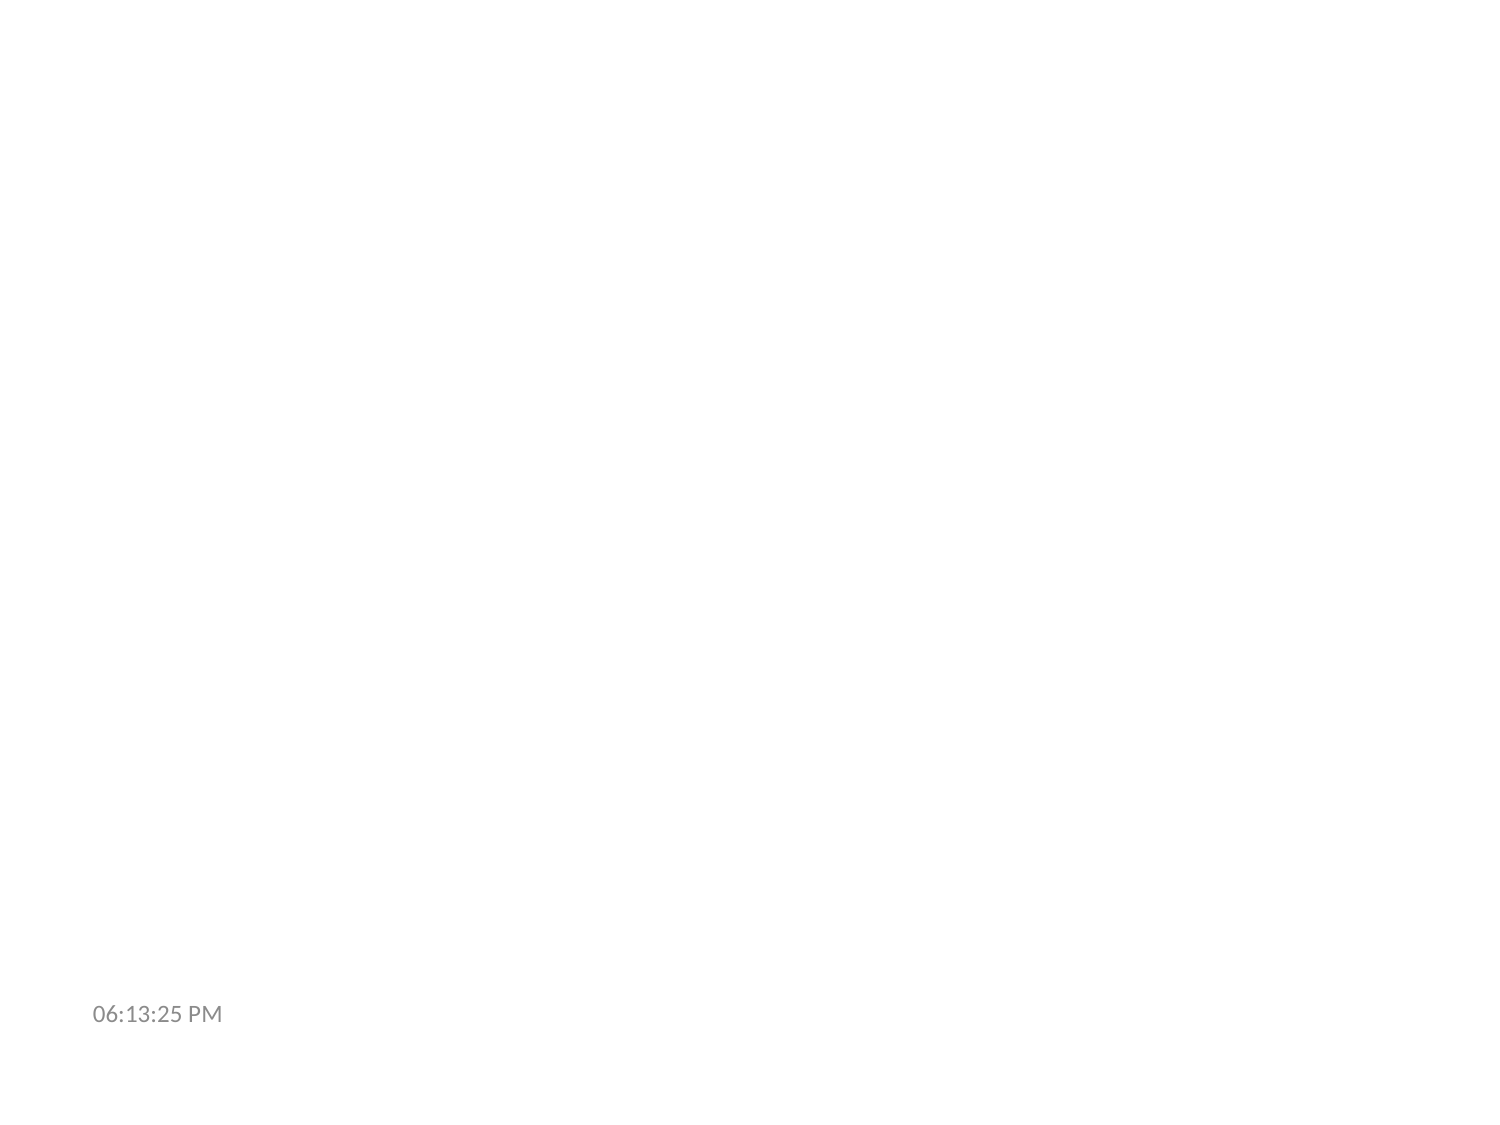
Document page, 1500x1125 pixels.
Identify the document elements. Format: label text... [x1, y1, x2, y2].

text_box 3:35:09 PM [77, 982, 428, 1043]
